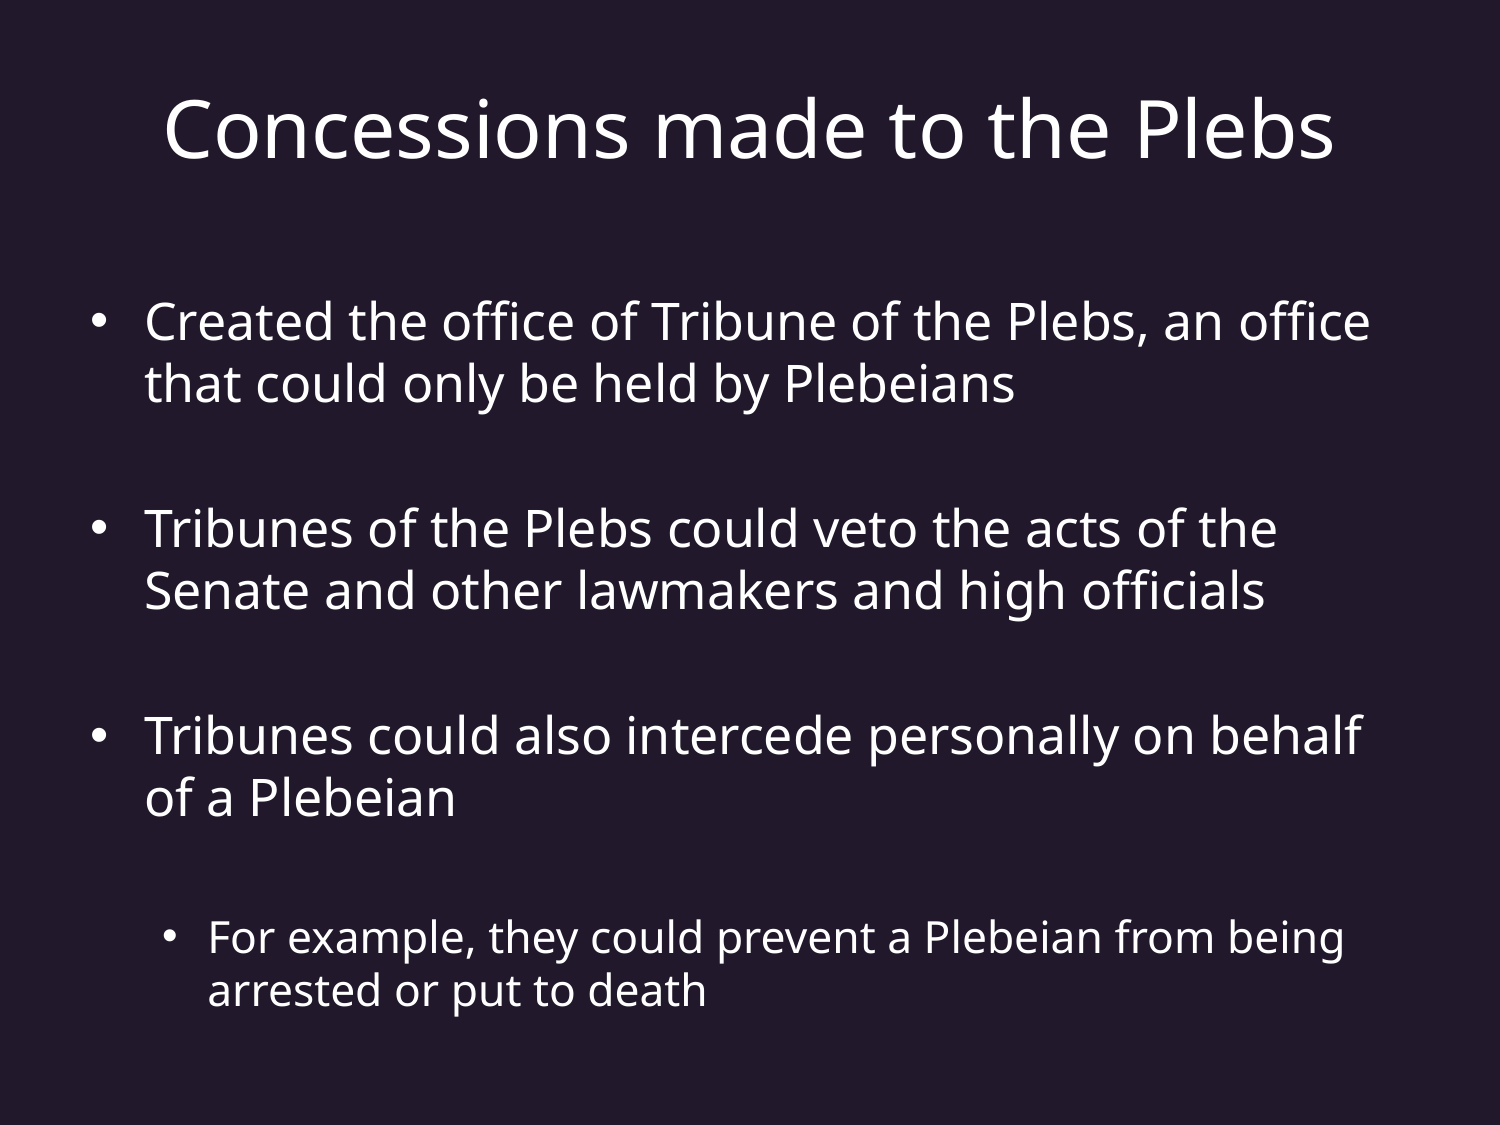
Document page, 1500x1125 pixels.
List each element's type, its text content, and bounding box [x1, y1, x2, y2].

title Concessions made to the Plebs [75, 32, 1425, 221]
list Created the office of Tribune of the Plebs, an office that could only be held by Plebeians Tribunes of the Plebs could veto the acts of the Senate and other lawmakers and high officials Tribunes could also intercede personally on behalf of a Plebeian For example, they could prevent a Plebeian from being arrested or put to death [75, 281, 1425, 1031]
